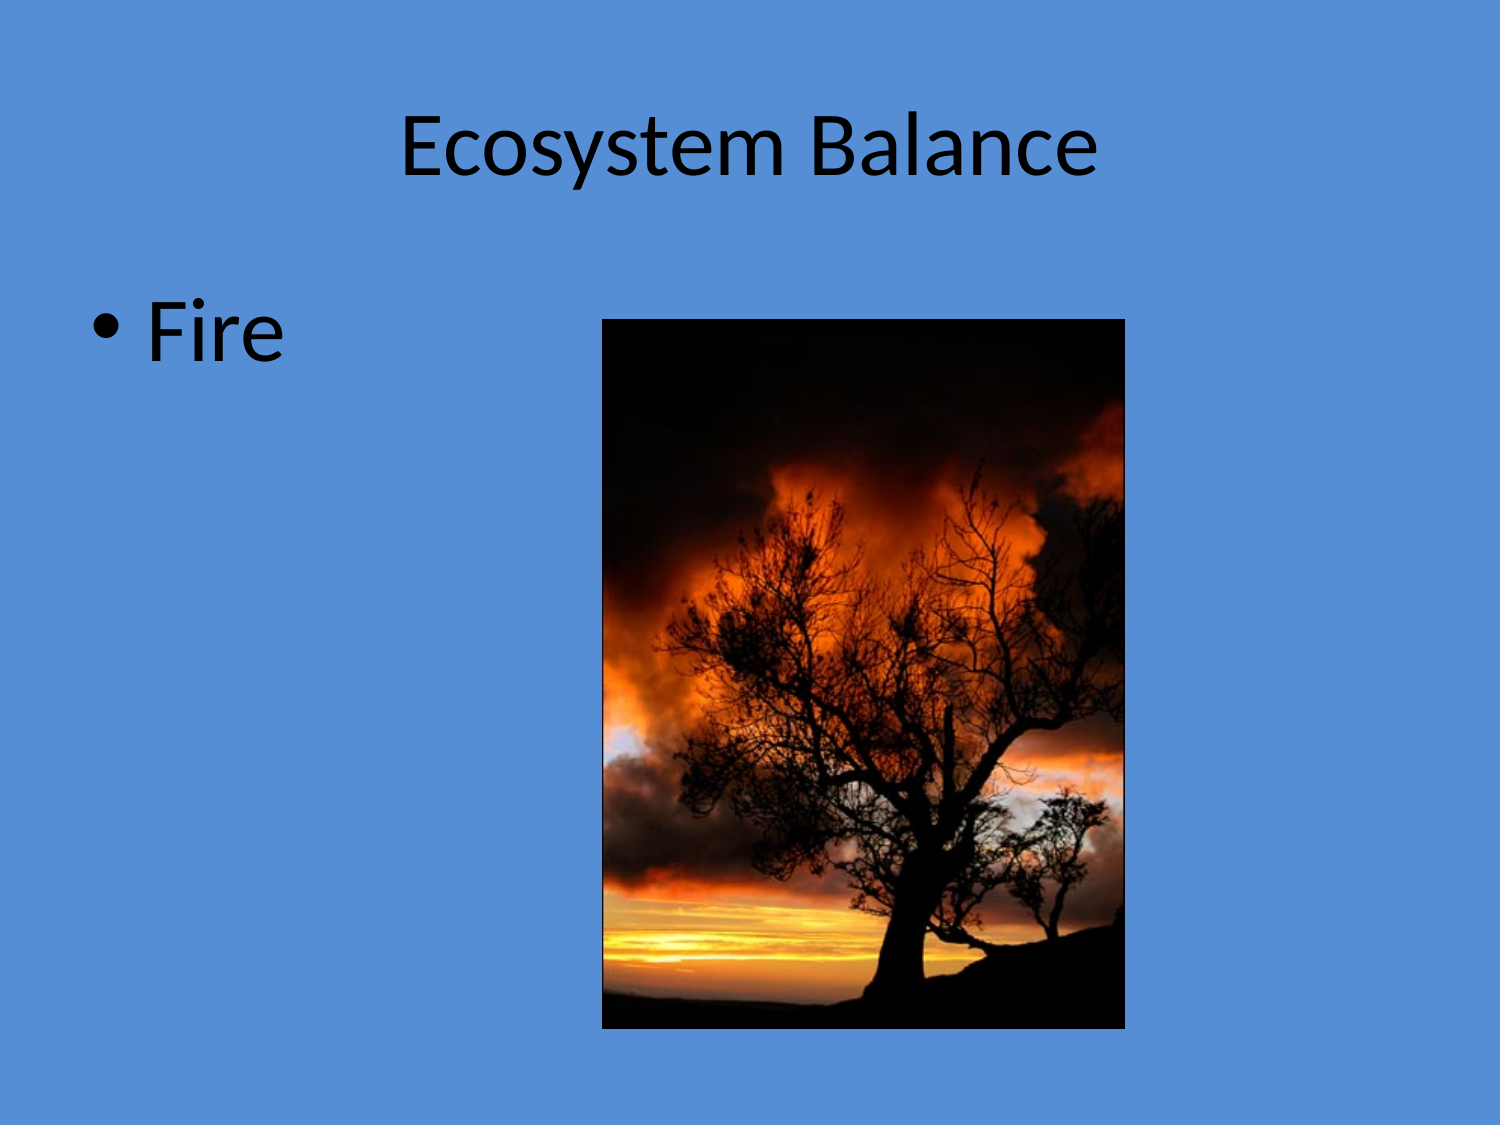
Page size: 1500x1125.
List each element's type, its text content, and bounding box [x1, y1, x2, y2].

list Fire [75, 262, 1425, 1005]
title Ecosystem Balance [75, 45, 1425, 233]
picture [602, 318, 1126, 1029]
